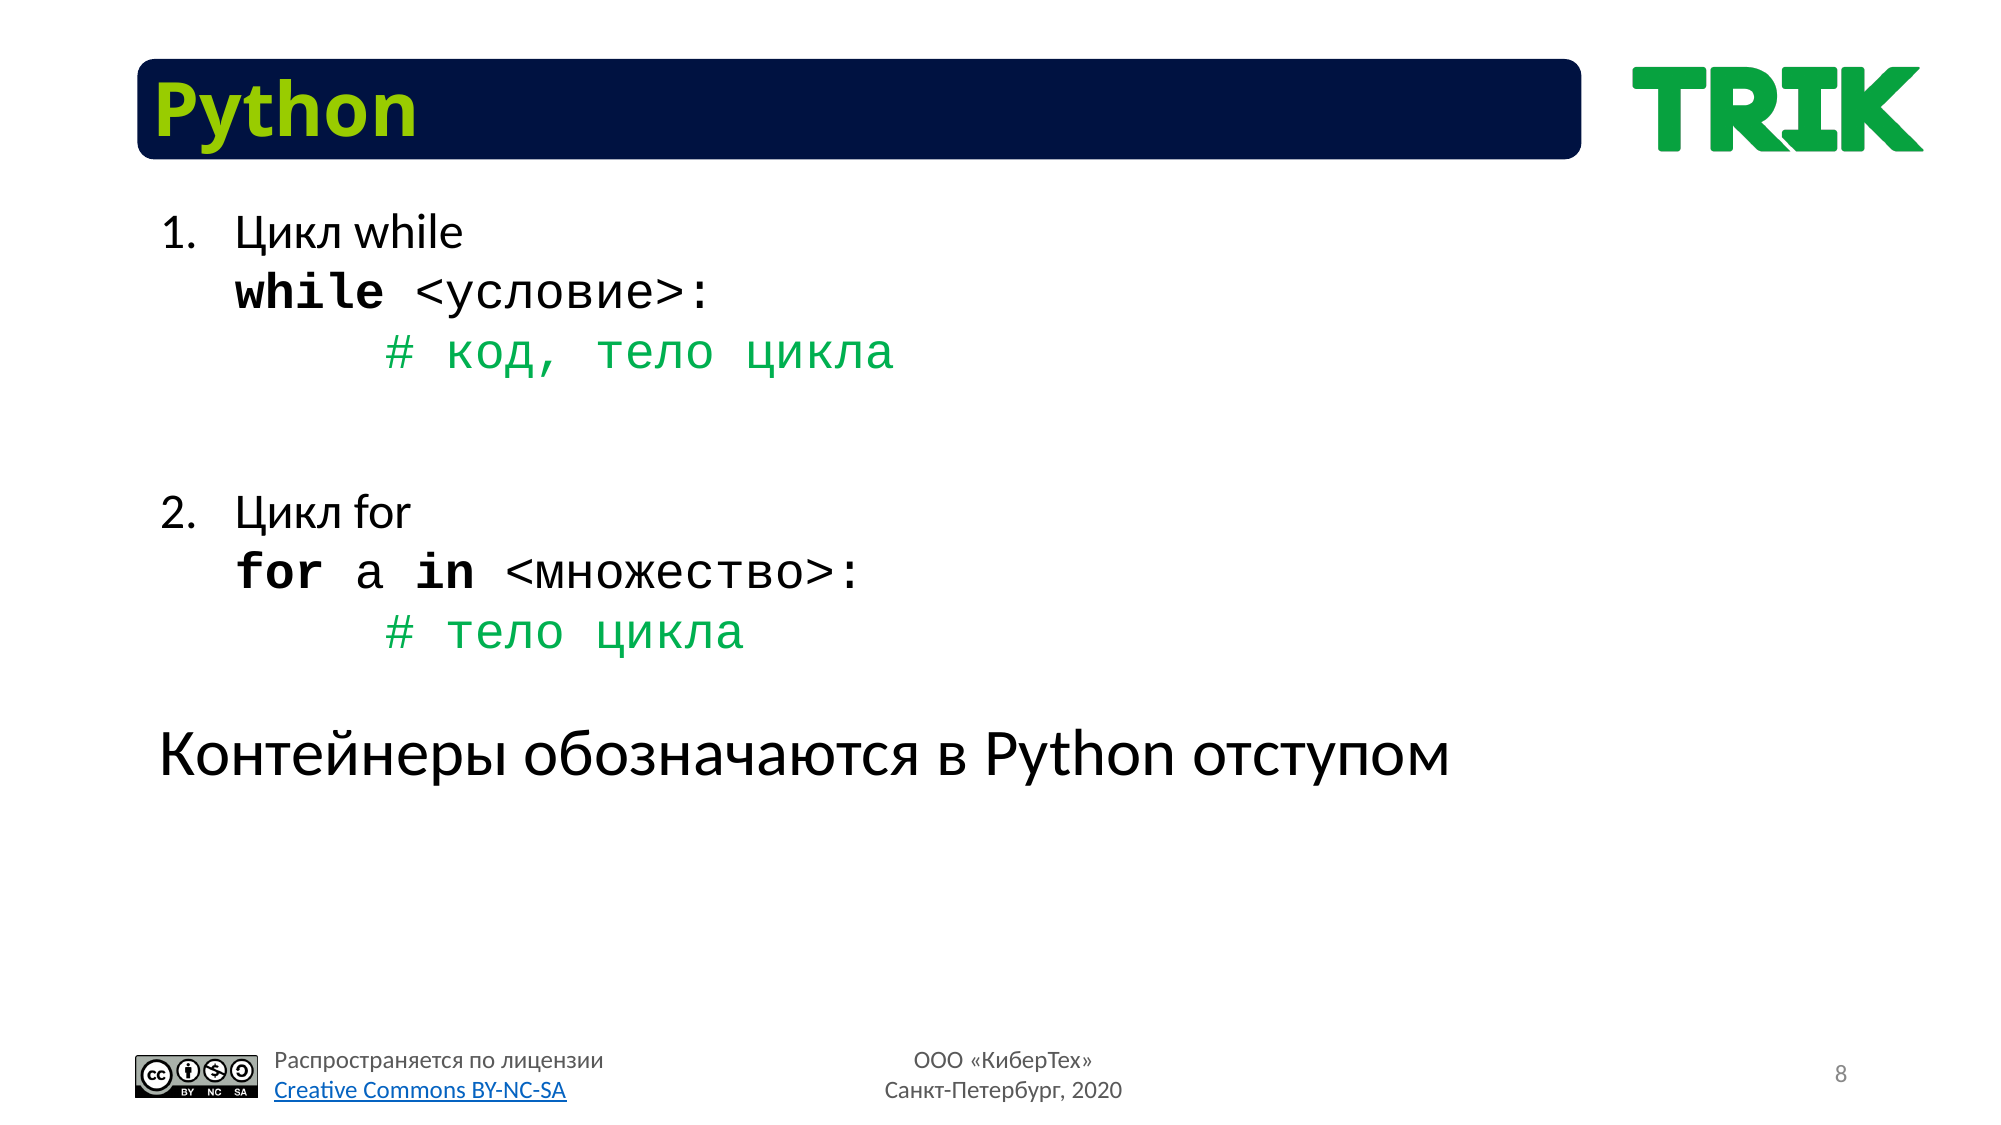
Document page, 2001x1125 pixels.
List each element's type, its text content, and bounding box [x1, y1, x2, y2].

picture [135, 1055, 258, 1098]
picture [1631, 64, 1924, 154]
title Python [137, 61, 1582, 163]
slide_number 8 [1412, 1042, 1863, 1103]
text_box Цикл while while <условие>: # код, тело цикла Цикл for for a in <множество>: # тело цикла Контейнеры обозначаются в Python отступом [144, 191, 1575, 994]
